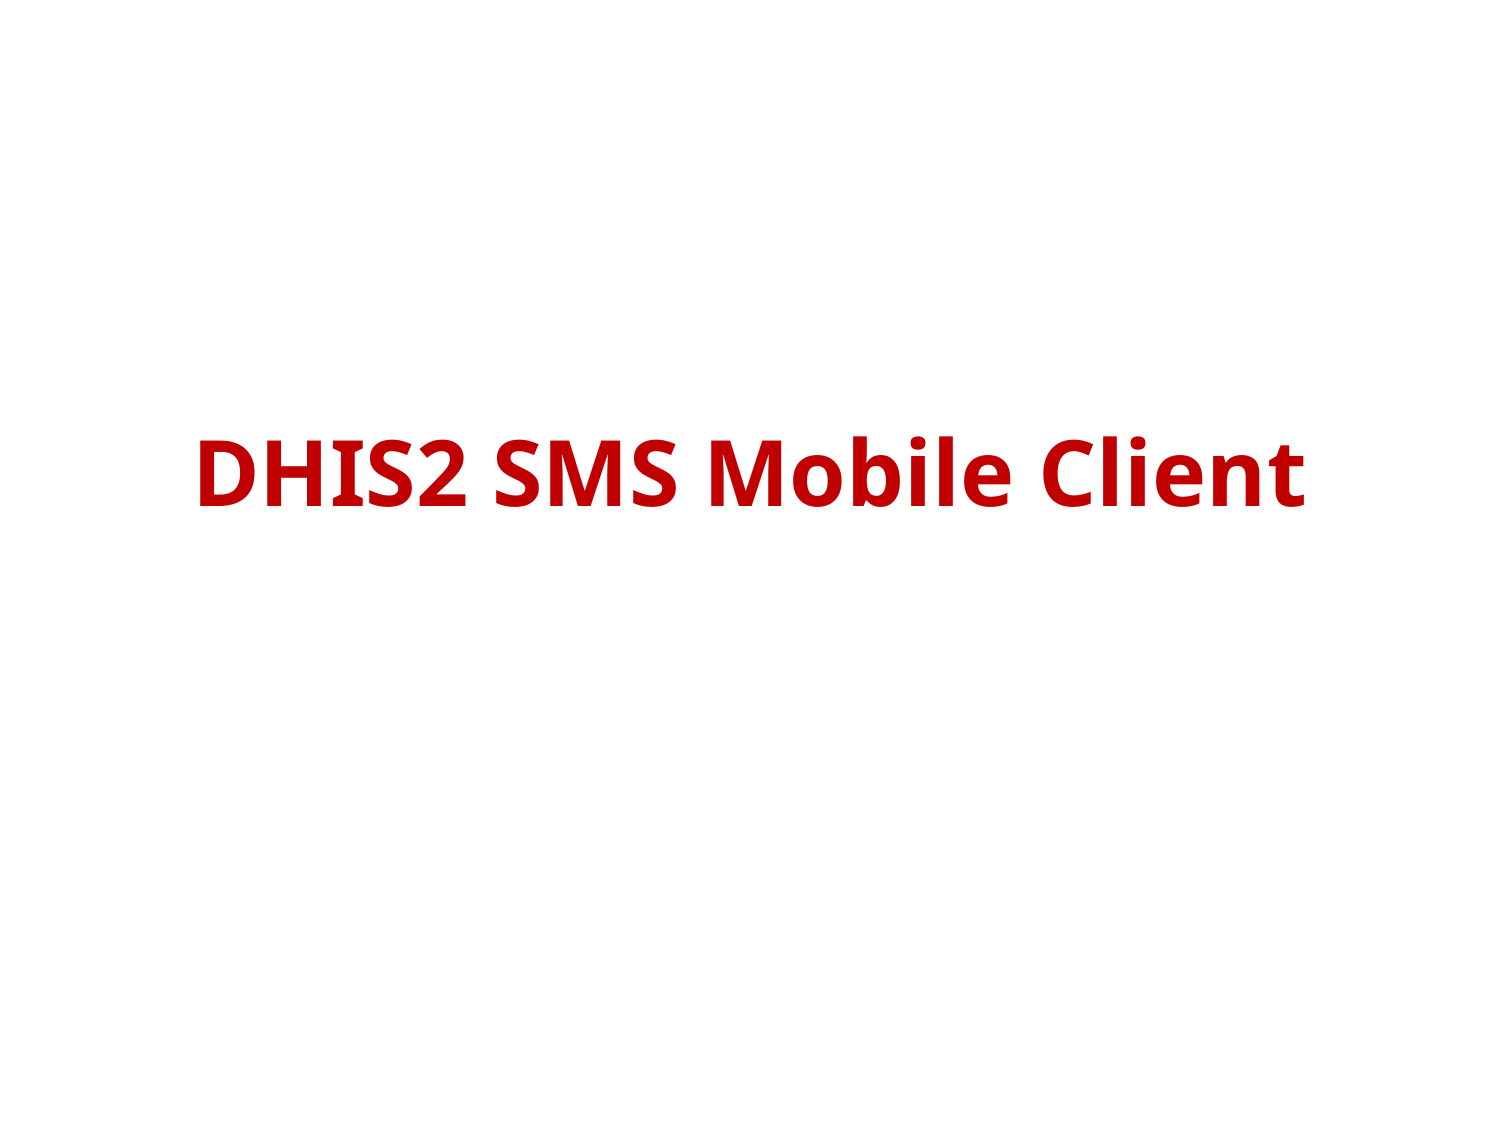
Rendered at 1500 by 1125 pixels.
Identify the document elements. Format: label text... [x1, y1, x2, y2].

title DHIS2 SMS Mobile Client [112, 349, 1388, 591]
